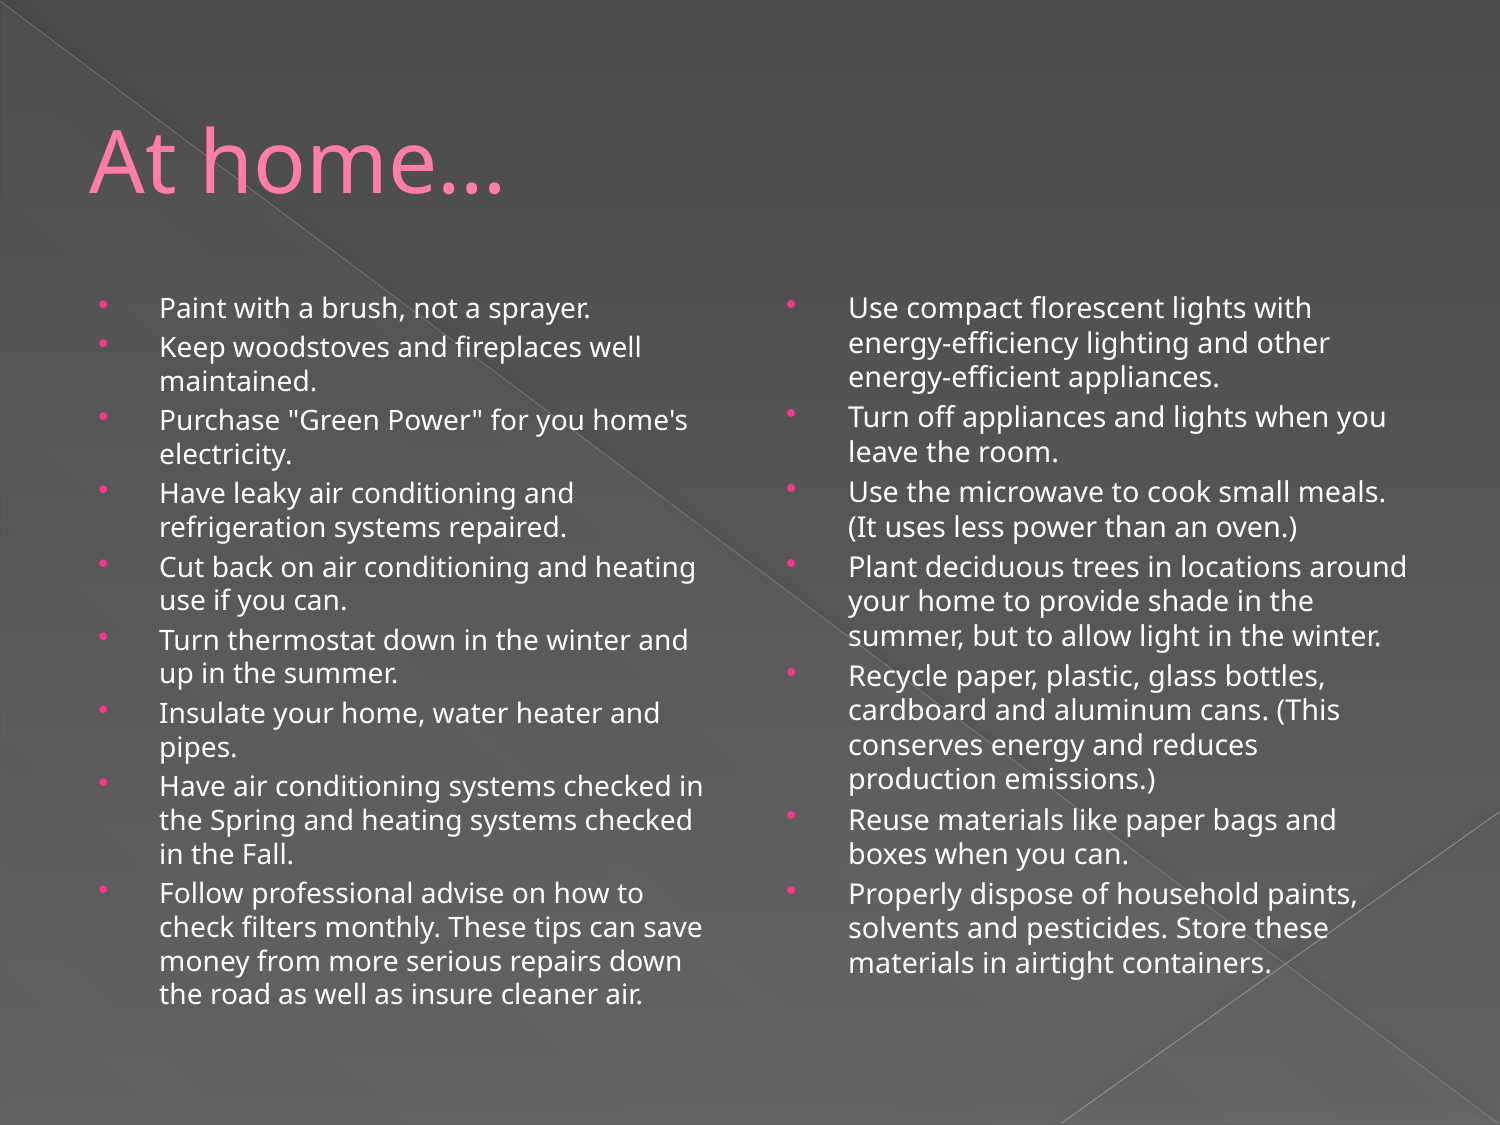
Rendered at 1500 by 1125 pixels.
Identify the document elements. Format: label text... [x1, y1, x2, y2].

title At home… [75, 43, 1425, 274]
list Paint with a brush, not a sprayer. Keep woodstoves and fireplaces well maintained. Purchase "Green Power" for you home's electricity. Have leaky air conditioning and refrigeration systems repaired. Cut back on air conditioning and heating use if you can. Turn thermostat down in the winter and up in the summer. Insulate your home, water heater and pipes. Have air conditioning systems checked in the Spring and heating systems checked in the Fall. Follow professional advise on how to check filters monthly. These tips can save money from more serious repairs down the road as well as insure cleaner air. [75, 282, 738, 1025]
list Use compact florescent lights with energy-efficiency lighting and other energy-efficient appliances. Turn off appliances and lights when you leave the room. Use the microwave to cook small meals. (It uses less power than an oven.) Plant deciduous trees in locations around your home to provide shade in the summer, but to allow light in the winter. Recycle paper, plastic, glass bottles, cardboard and aluminum cans. (This conserves energy and reduces production emissions.) Reuse materials like paper bags and boxes when you can. Properly dispose of household paints, solvents and pesticides. Store these materials in airtight containers. [762, 282, 1425, 1025]
